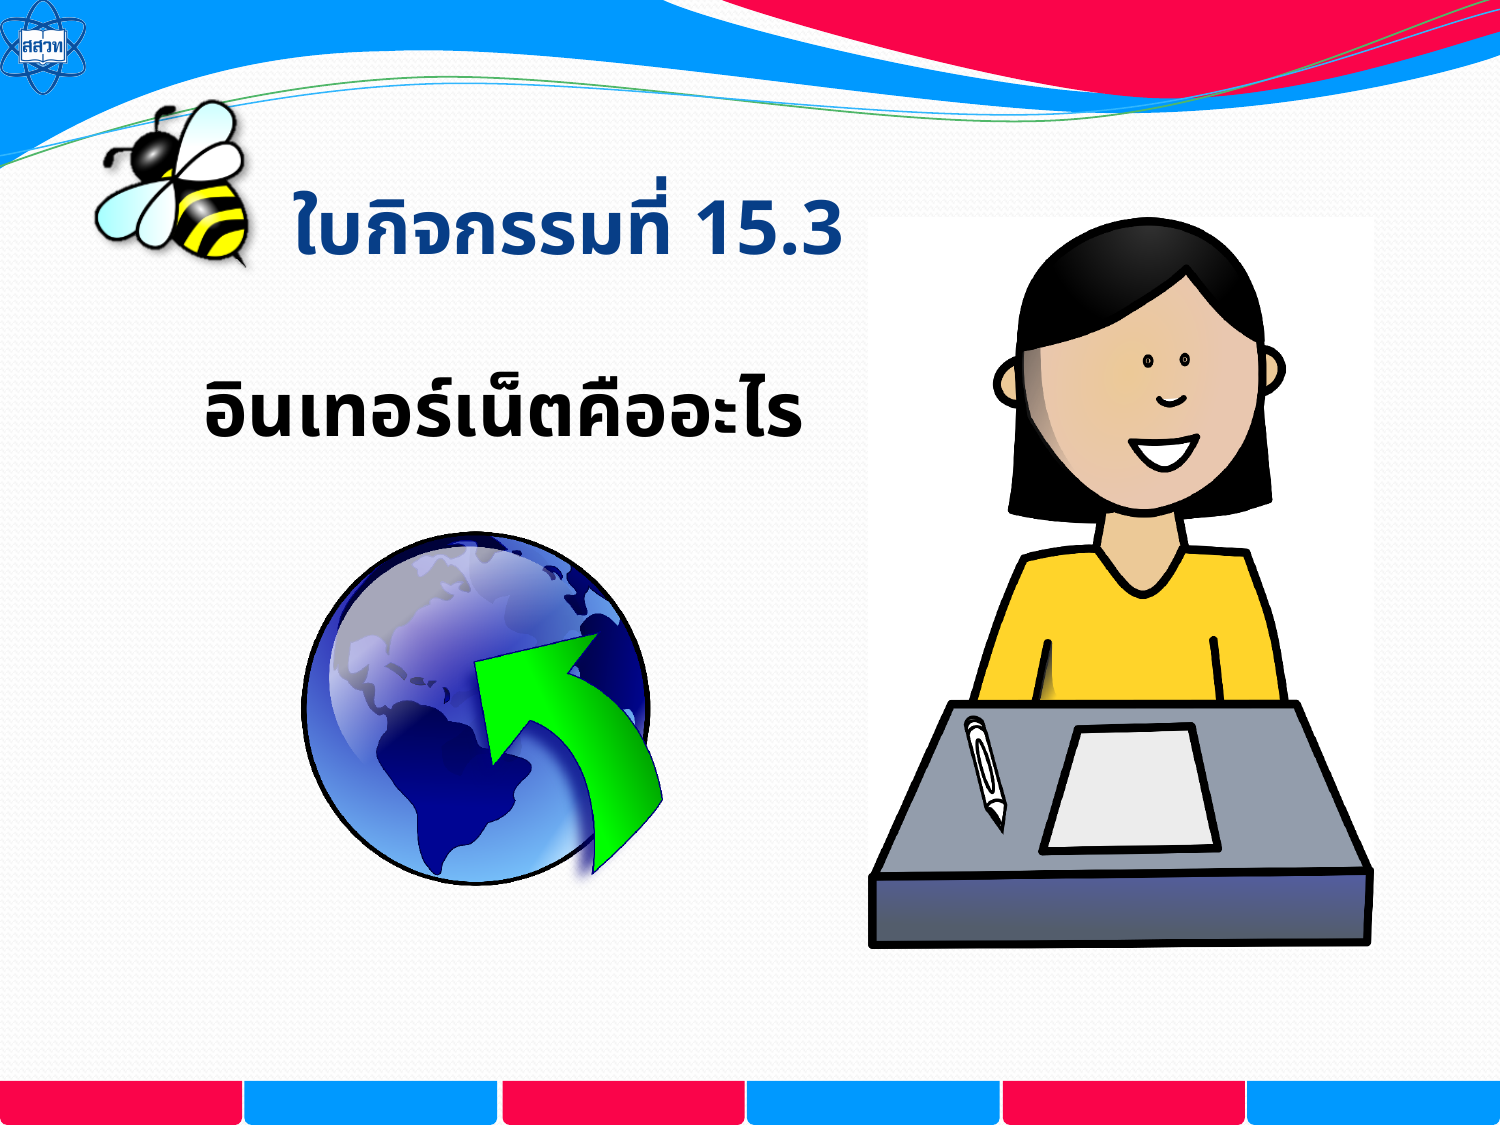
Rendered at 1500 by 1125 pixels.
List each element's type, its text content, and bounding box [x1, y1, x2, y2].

text_box ใบกิจกรรมที่ 15.3 [277, 172, 916, 303]
picture [0, 0, 266, 280]
picture [867, 217, 1374, 949]
picture [300, 531, 663, 894]
text_box อินเทอร์เน็ตคืออะไร [183, 354, 825, 459]
